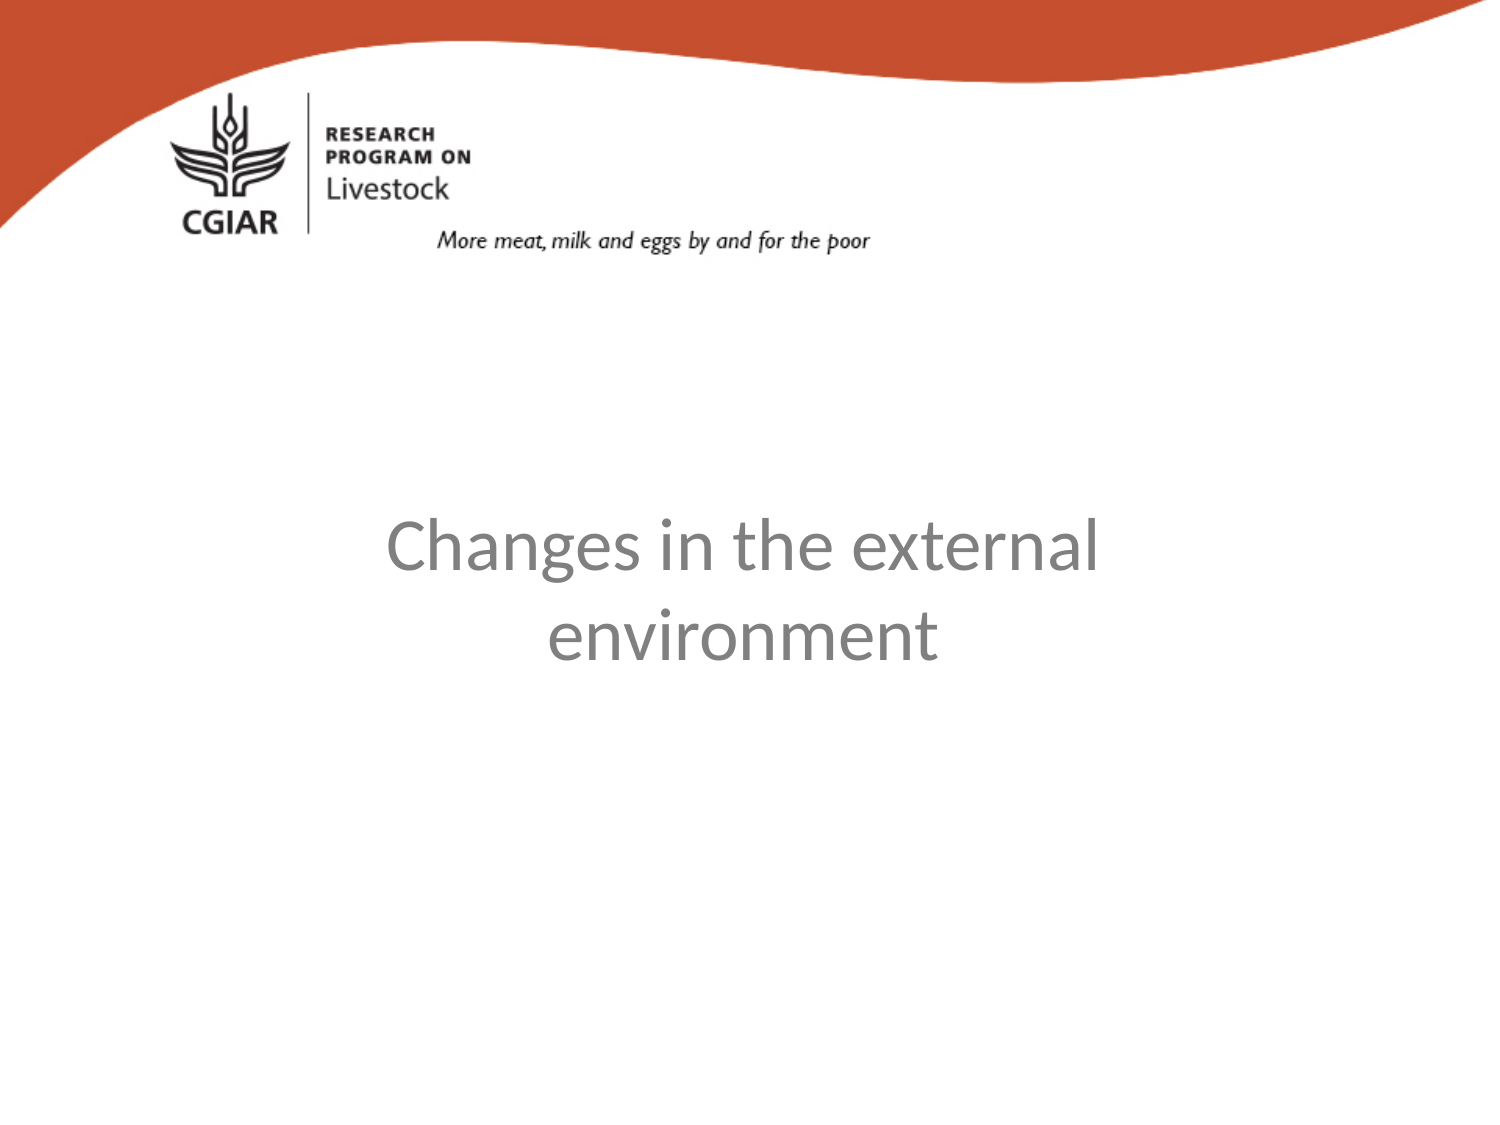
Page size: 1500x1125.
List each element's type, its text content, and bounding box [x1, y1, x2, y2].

picture [0, 0, 1500, 272]
list Changes in the external environment [225, 487, 1263, 888]
